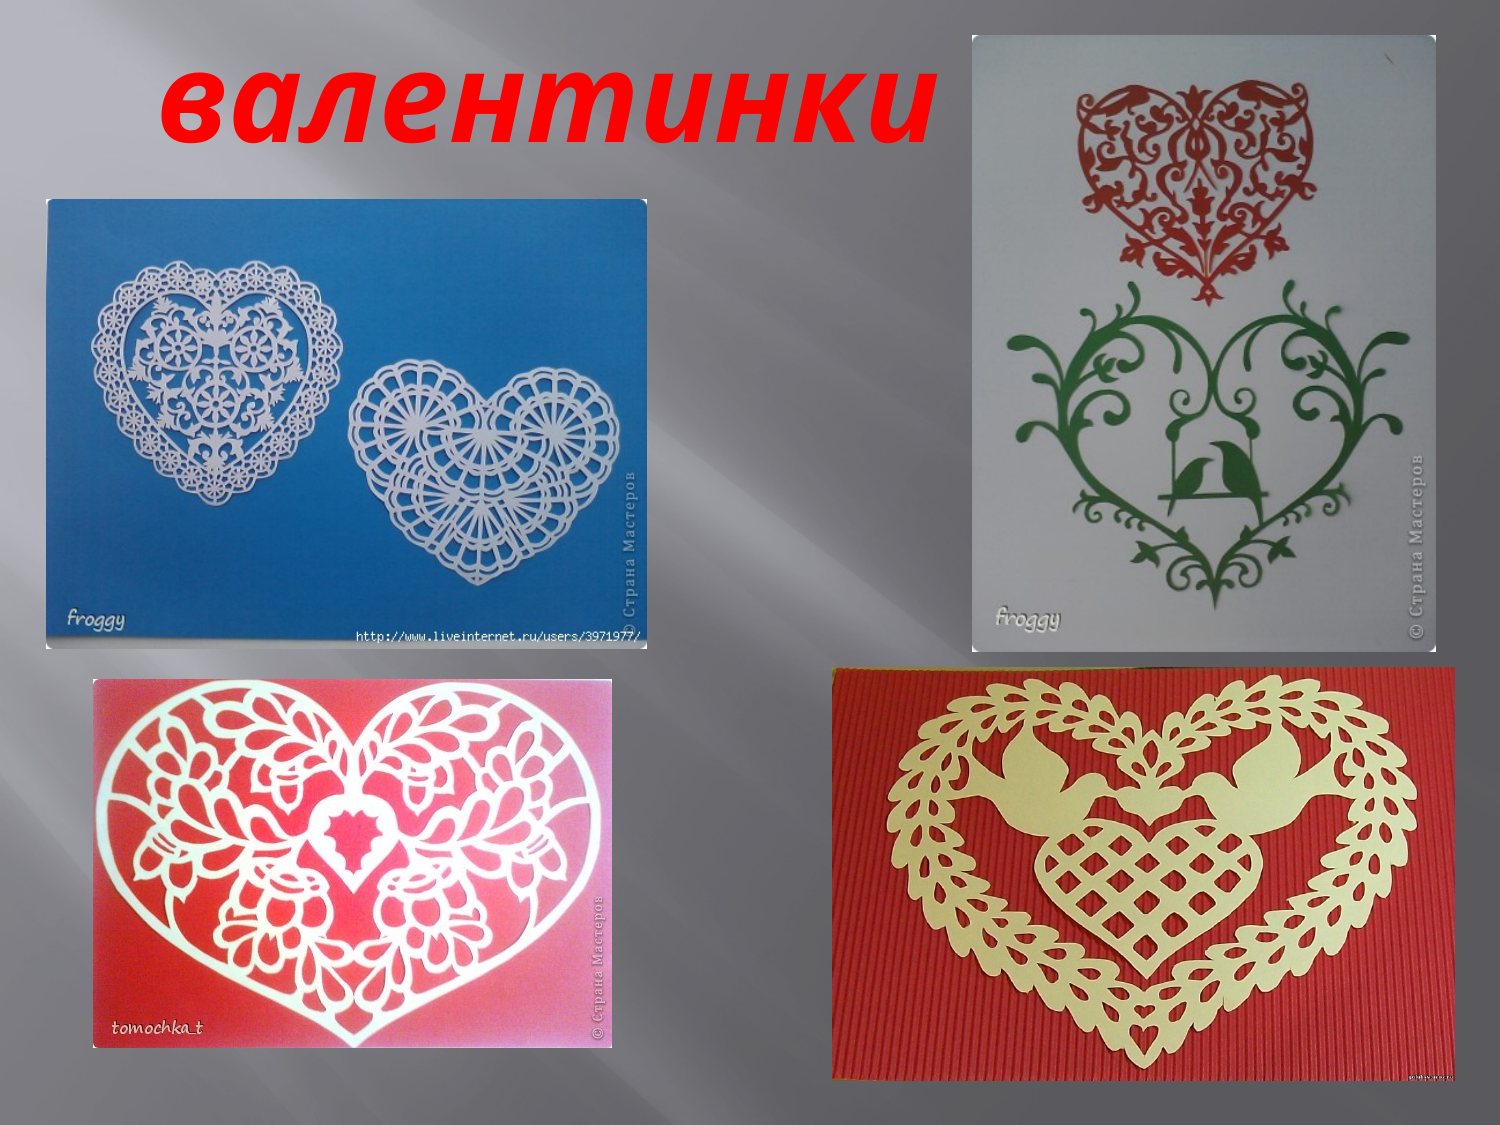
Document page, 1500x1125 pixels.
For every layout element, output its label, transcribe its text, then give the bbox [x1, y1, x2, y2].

picture [93, 679, 612, 1049]
picture [46, 198, 647, 649]
picture [831, 667, 1455, 1081]
title валентинки [70, 0, 1027, 188]
picture [972, 34, 1436, 652]
